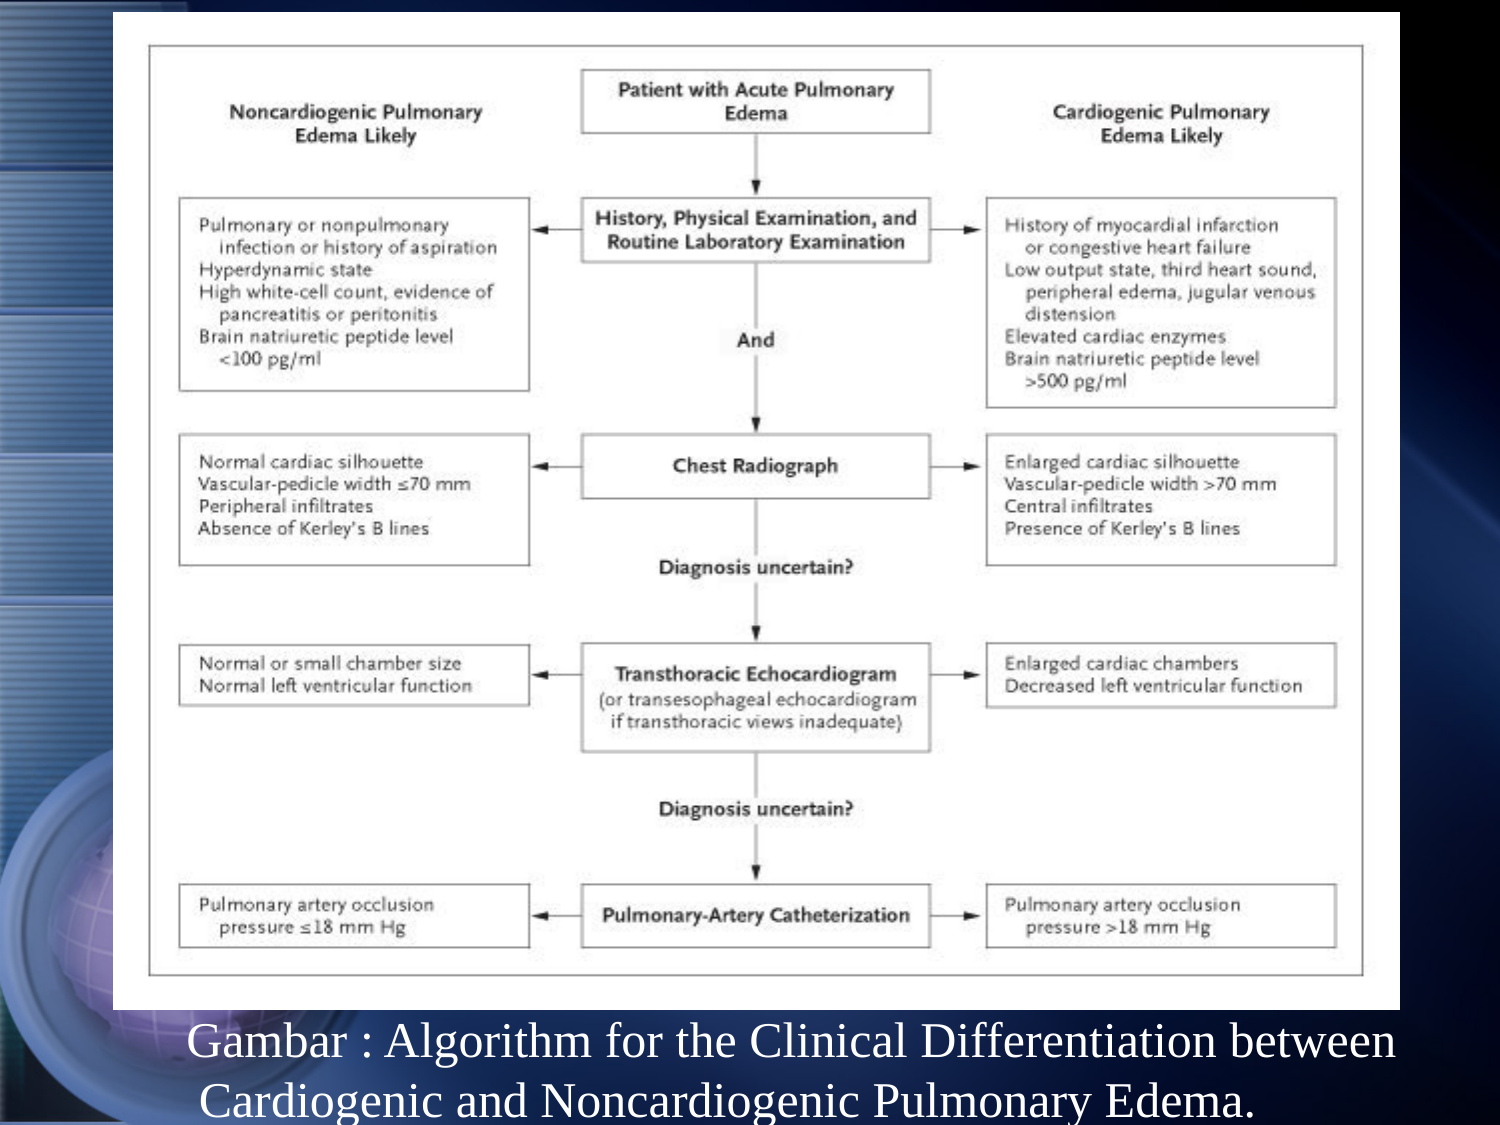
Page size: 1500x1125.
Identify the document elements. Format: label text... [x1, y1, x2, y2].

picture [0, 0, 1500, 1125]
text_box Gambar : Algorithm for the Clinical Differentiation between Cardiogenic and Noncardiogenic Pulmonary Edema. [171, 999, 1412, 1125]
